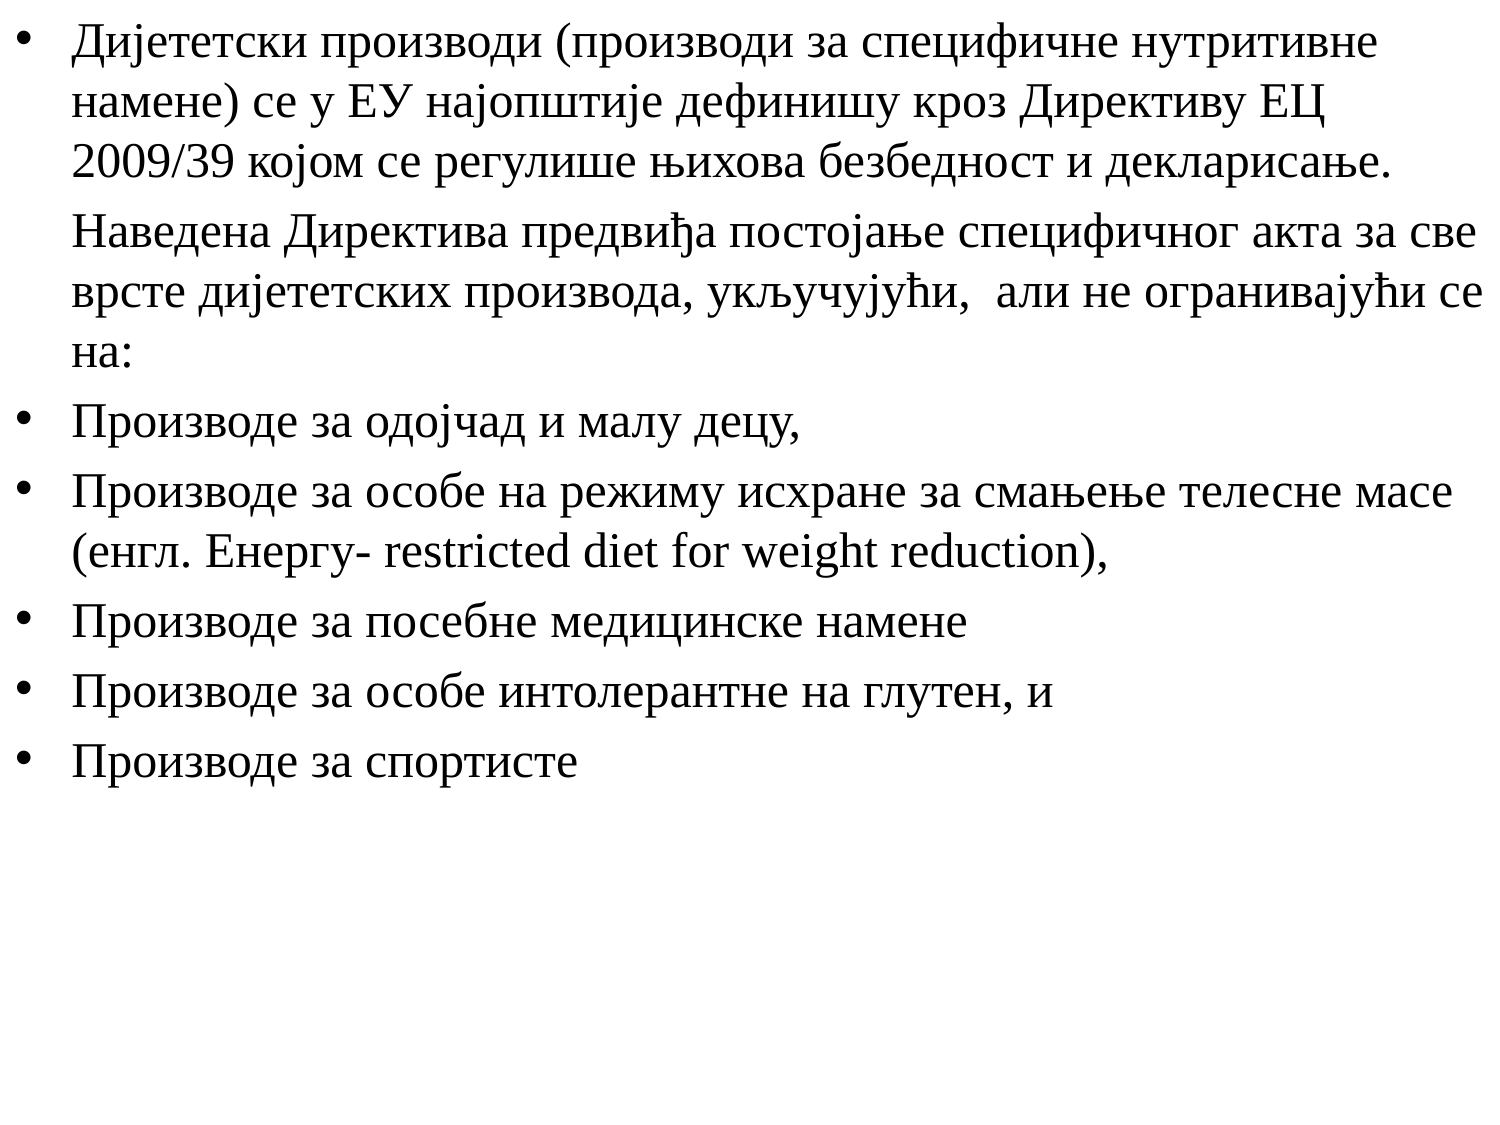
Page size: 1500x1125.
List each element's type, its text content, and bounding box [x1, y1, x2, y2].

list Дијететски производи (производи за специфичне нутритивне намене) се у ЕУ најопштије дефинишу кроз Директиву ЕЦ 2009/39 којом се регулише њихова безбедност и декларисање. Наведена Директива предвиђа постојање специфичног акта за све врсте дијететских производа, укључујући, али не огранивајући се на: Производе за одојчад и малу децу, Производе за особе на режиму исхране за смањење телесне масе (енгл. Енергy- restricted diet for weight reduction), Производе за посебне медицинске намене Производе за особе интолерантне на глутен, и Производе за спортисте [0, 0, 1500, 1125]
